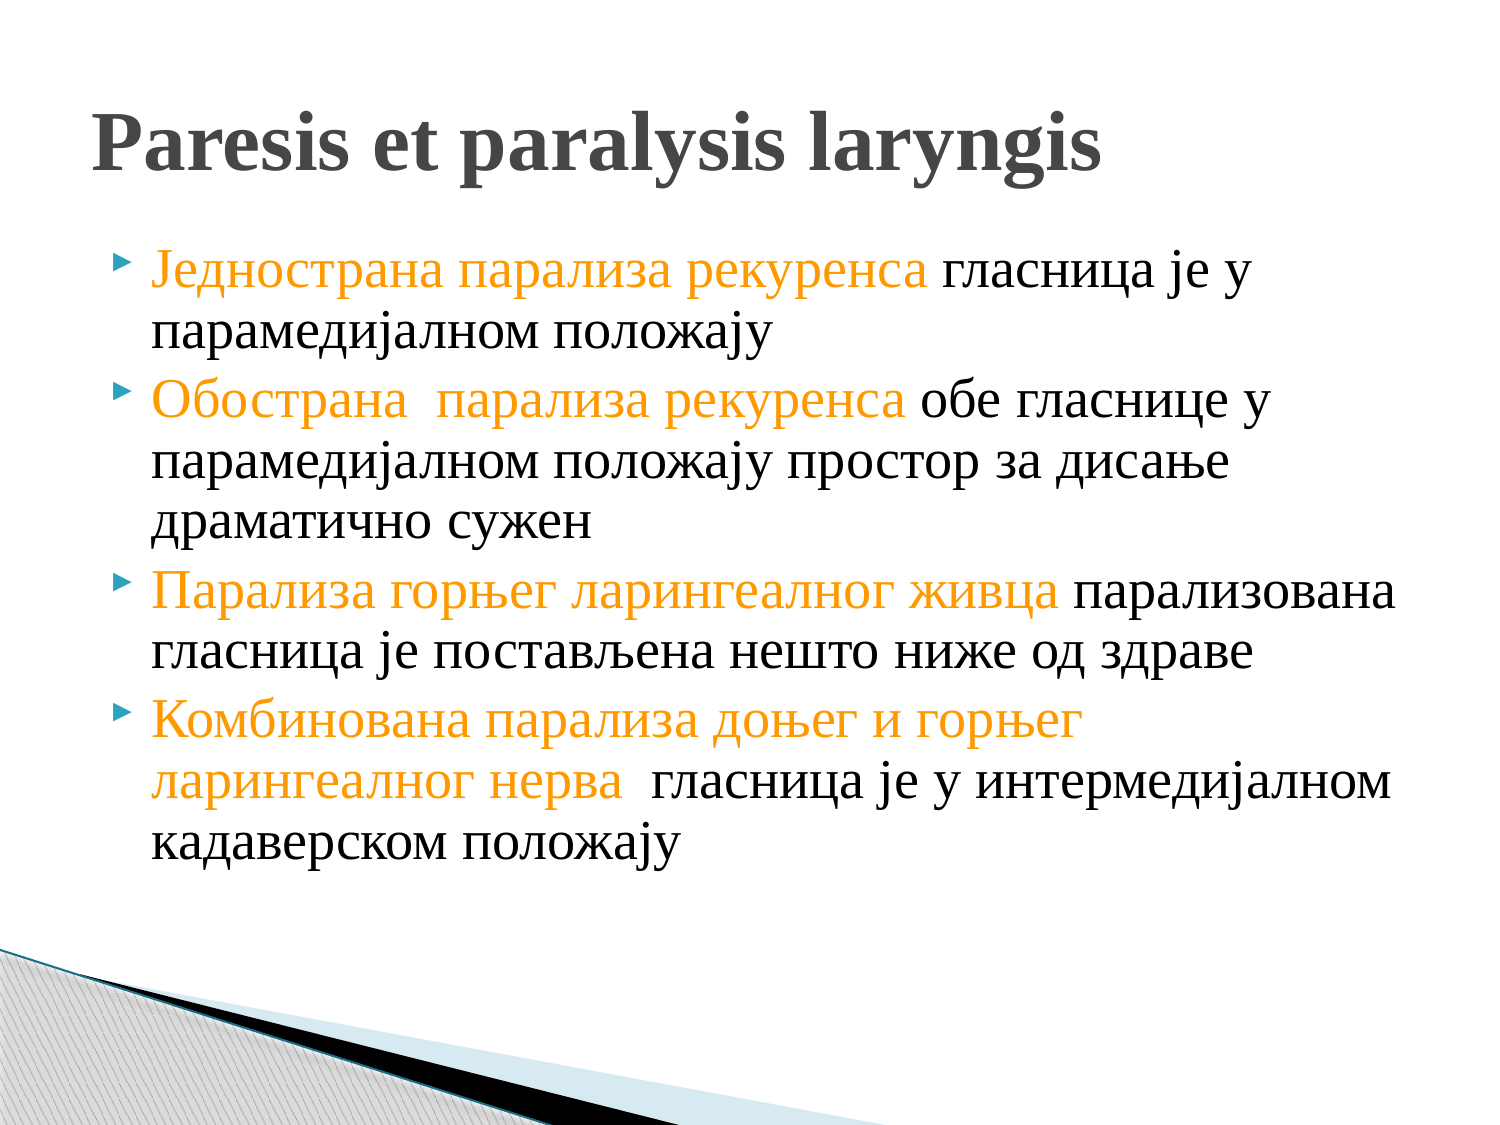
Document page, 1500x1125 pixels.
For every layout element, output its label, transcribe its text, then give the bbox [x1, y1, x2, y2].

title Paresis et paralysis laryngis [76, 42, 1427, 231]
list Једнострана парализа рекуренса гласница је у парамедијалном положају Обострана парализа рекуренса обе гласнице у парамедијалном положају простор за дисање драматично сужен Парализа горњег ларингеалног живца парализована гласница је постављена нешто ниже од здраве Комбинована парализа доњег и горњег ларингеалног нерва гласница је у интермедијалном кадаверском положају [76, 231, 1428, 1125]
